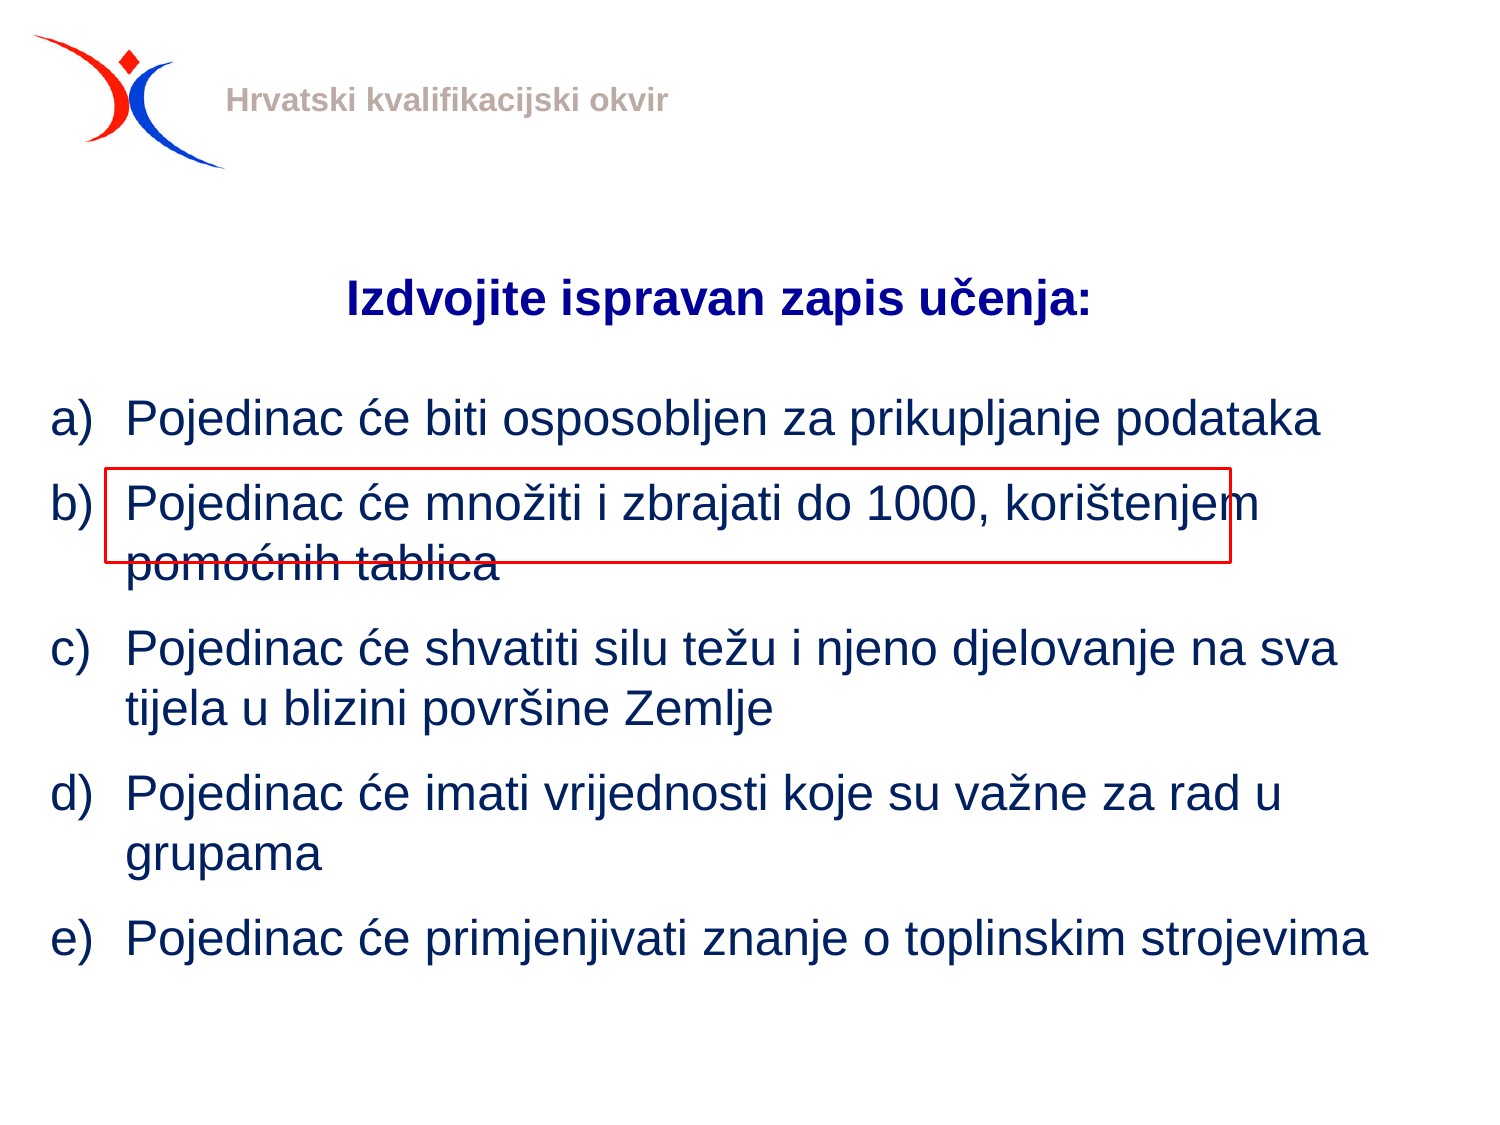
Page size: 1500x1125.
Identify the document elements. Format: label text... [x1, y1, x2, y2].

text_box Izdvojite ispravan zapis učenja: Pojedinac će biti osposobljen za prikupljanje podataka Pojedinac će množiti i zbrajati do 1000, korištenjem pomoćnih tablica Pojedinac će shvatiti silu težu i njeno djelovanje na sva tijela u blizini površine Zemlje Pojedinac će imati vrijednosti koje su važne za rad u grupama Pojedinac će primjenjivati znanje o toplinskim strojevima [35, 257, 1407, 1058]
text_box [104, 467, 1232, 564]
picture [29, 30, 229, 172]
text_box Hrvatski kvalifikacijski okvir [235, 70, 832, 125]
